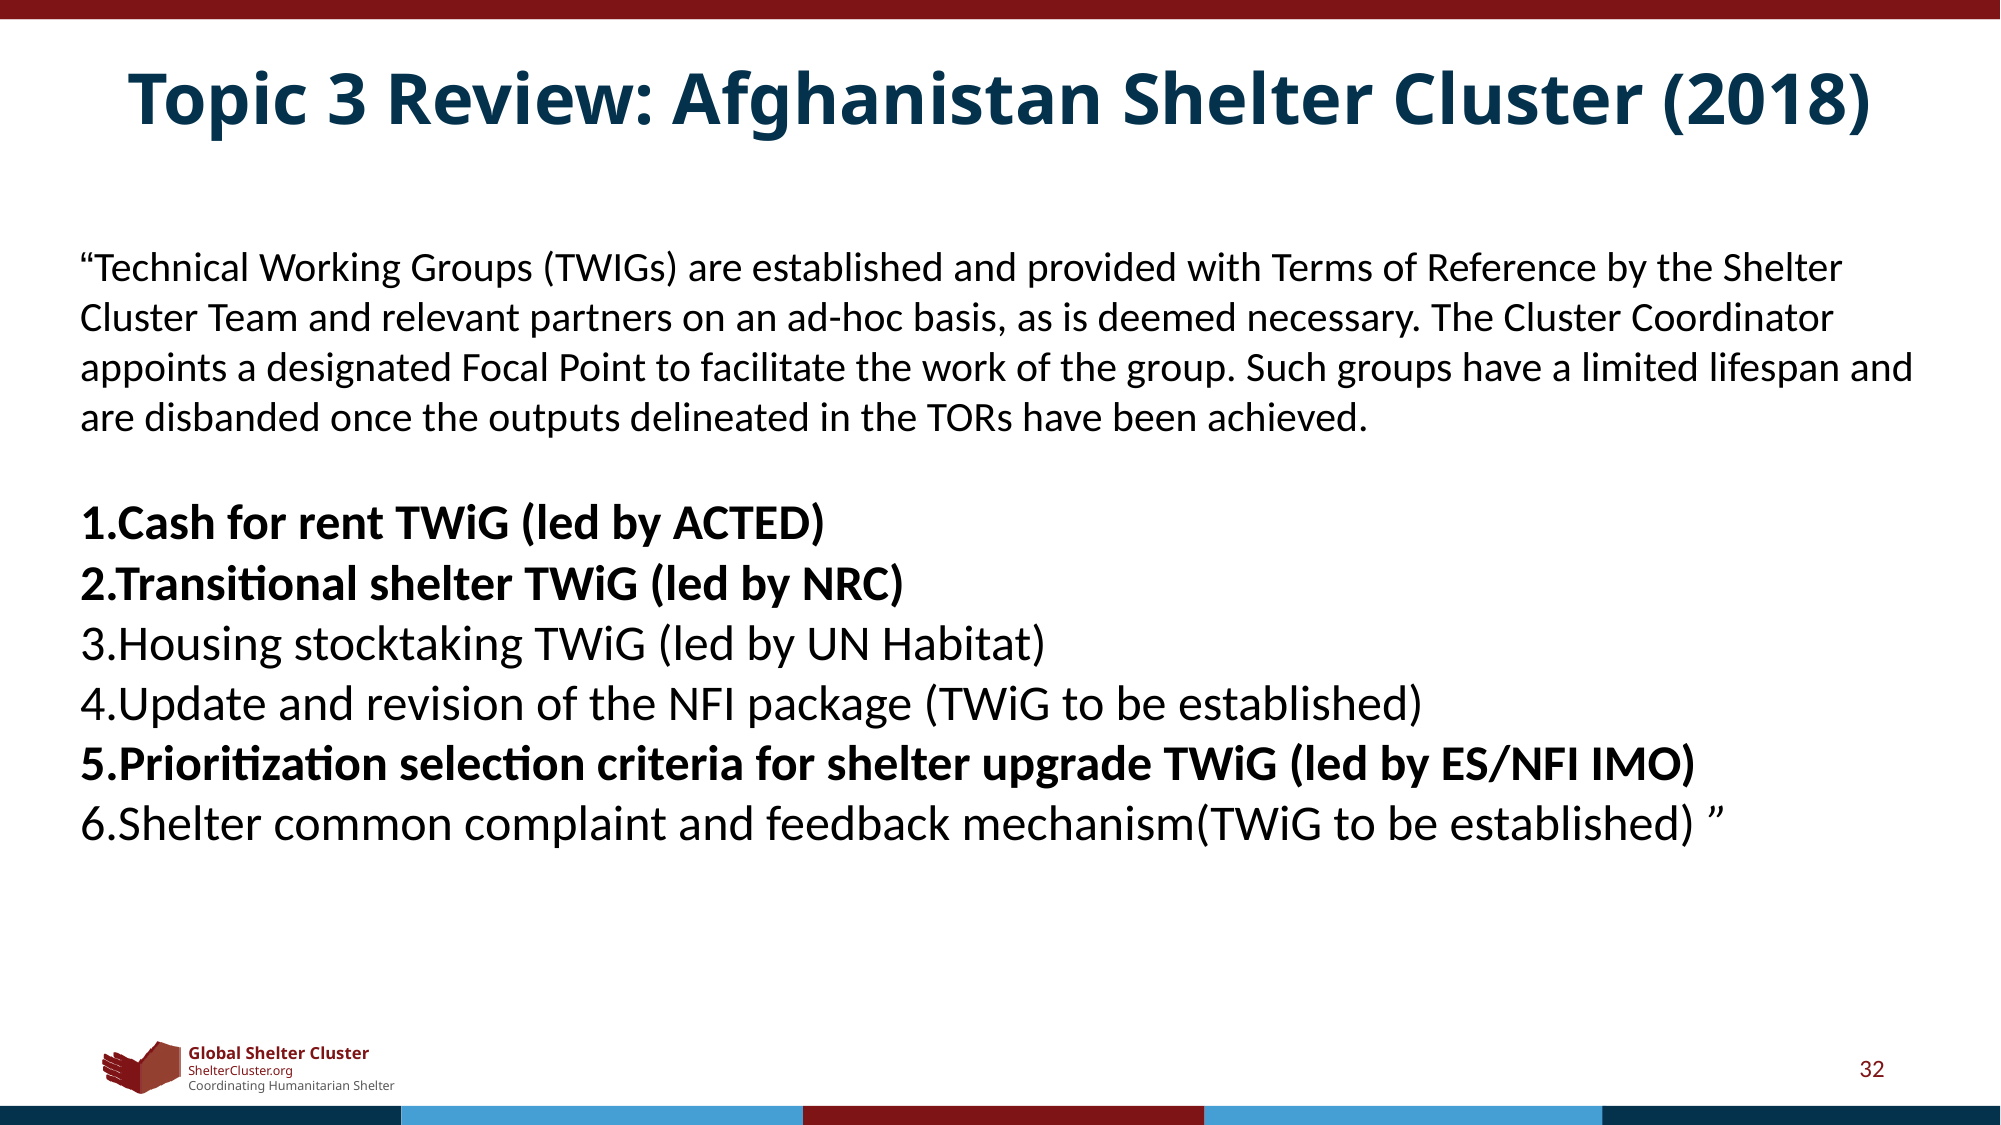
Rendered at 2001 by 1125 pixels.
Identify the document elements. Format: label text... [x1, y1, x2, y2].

text_box “Technical Working Groups (TWIGs) are established and provided with Terms of Reference by the Shelter Cluster Team and relevant partners on an ad-hoc basis, as is deemed necessary. The Cluster Coordinator appoints a designated Focal Point to facilitate the work of the group. Such groups have a limited lifespan and are disbanded once the outputs delineated in the TORs have been achieved. 1.Cash for rent TWiG (led by ACTED) 2.Transitional shelter TWiG (led by NRC) 3.Housing stocktaking TWiG (led by UN Habitat) 4.Update and revision of the NFI package (TWiG to be established) 5.Prioritization selection criteria for shelter upgrade TWiG (led by ES/NFI IMO) 6.Shelter common complaint and feedback mechanism(TWiG to be established) ” [65, 232, 1935, 978]
picture [102, 1041, 181, 1094]
title Topic 3 Review: Afghanistan Shelter Cluster (2018) [99, 45, 1900, 232]
slide_number 32 [1433, 1037, 1900, 1098]
